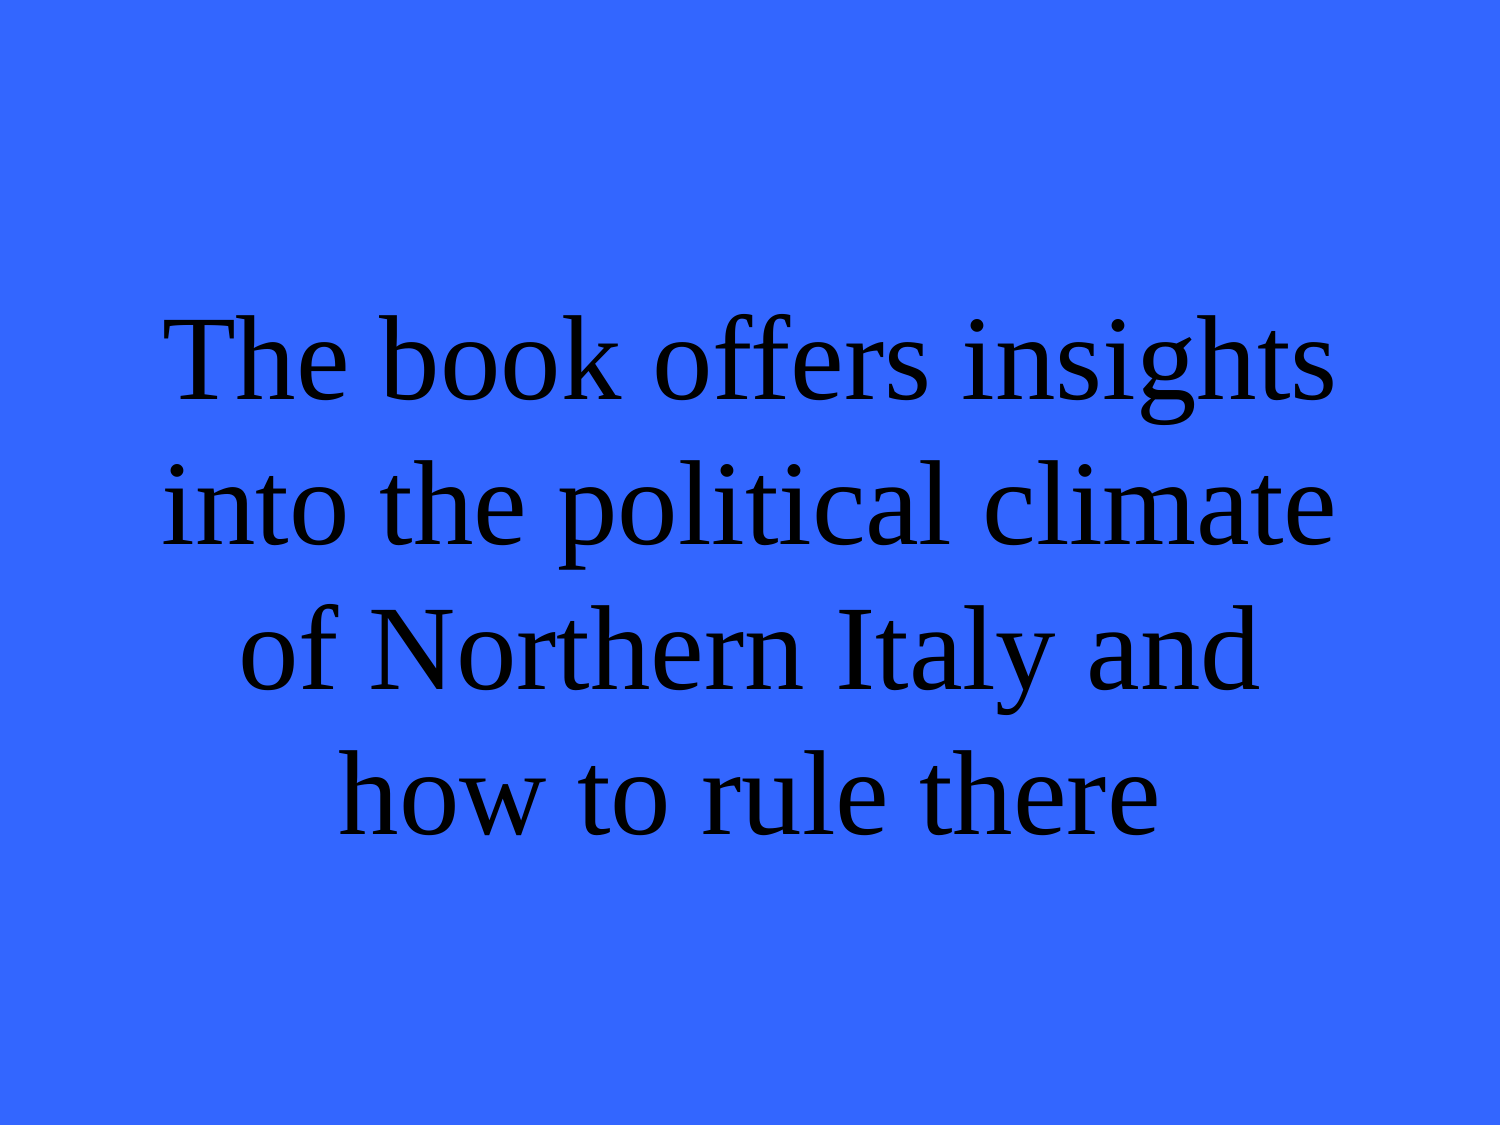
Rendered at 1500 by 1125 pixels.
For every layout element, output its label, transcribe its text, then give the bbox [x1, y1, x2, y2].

title The book offers insights into the political climate of Northern Italy and how to rule there [112, 75, 1388, 1063]
